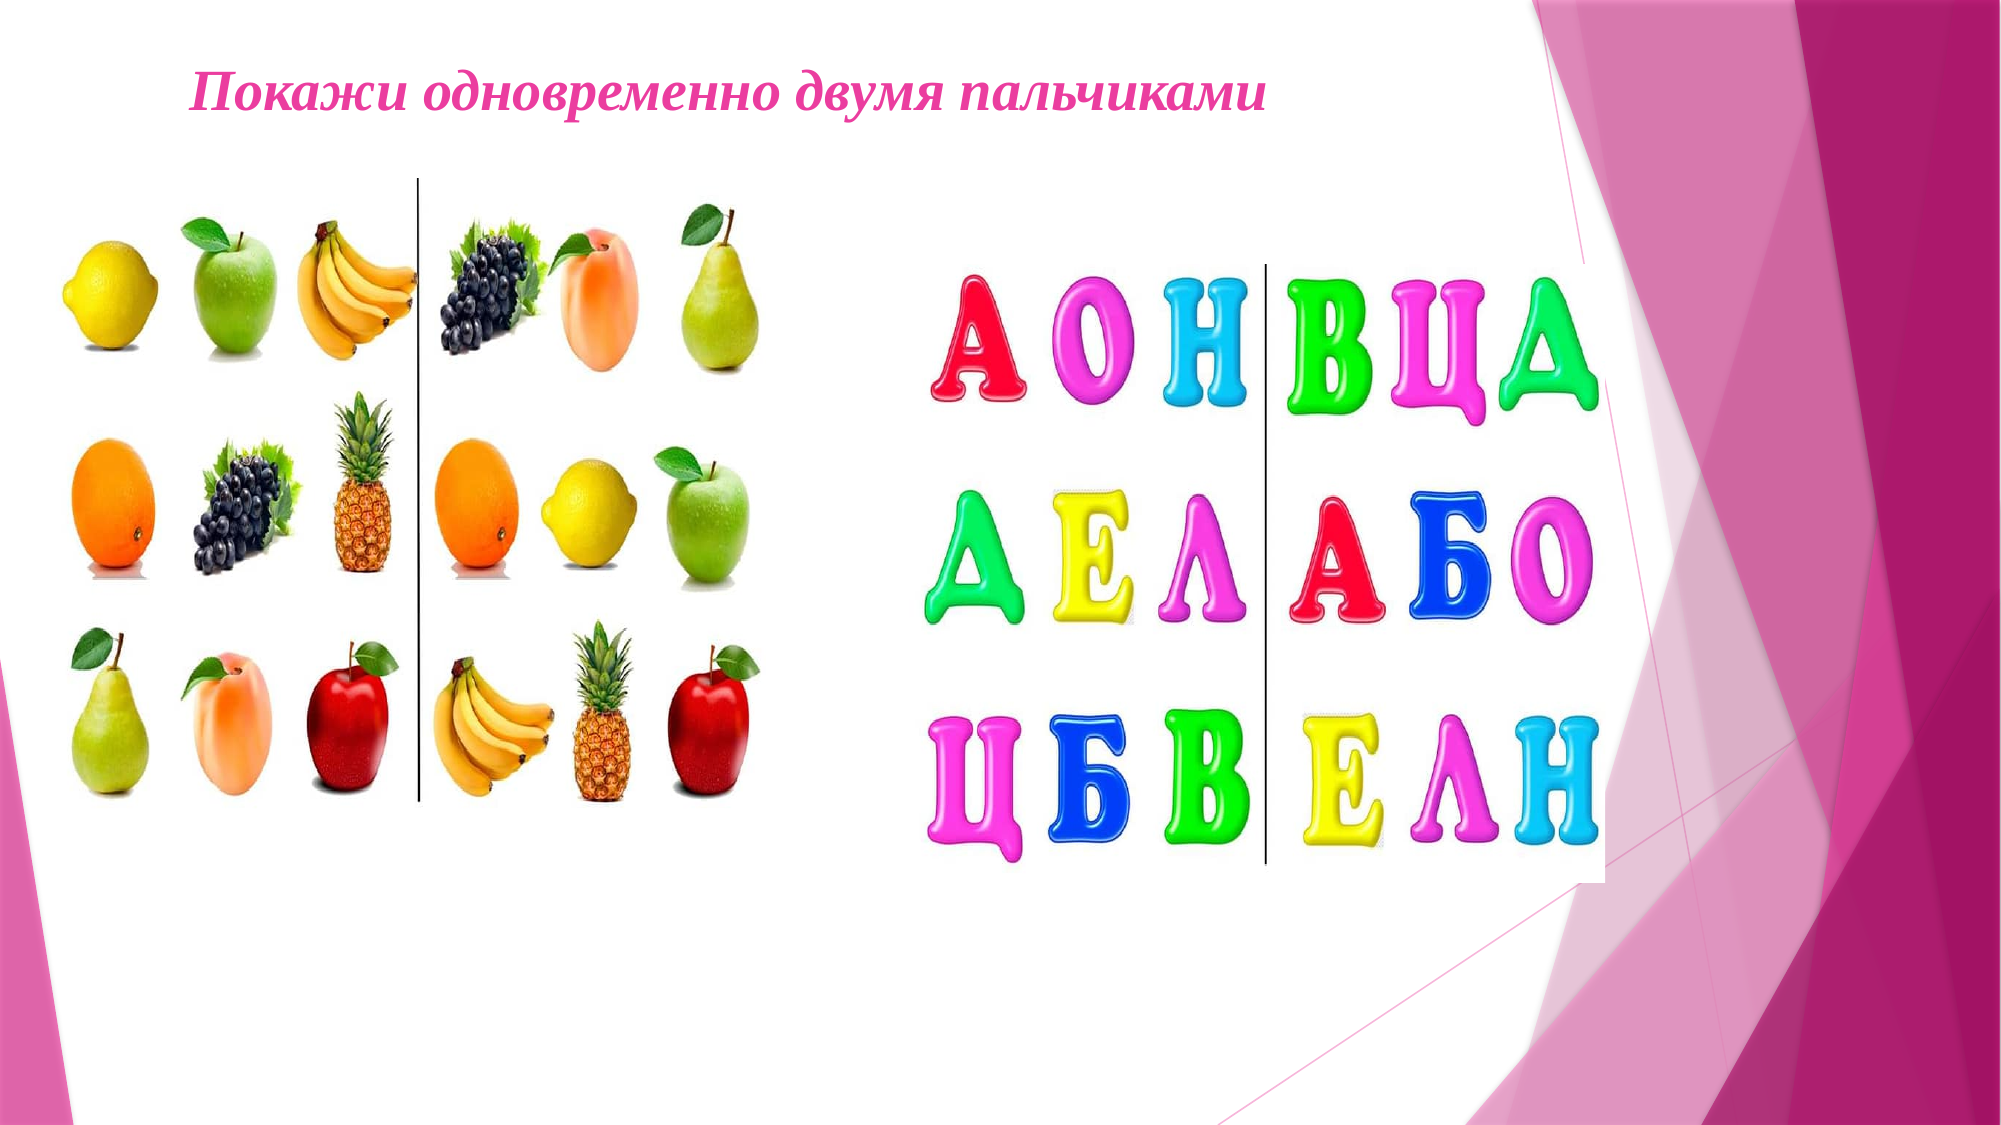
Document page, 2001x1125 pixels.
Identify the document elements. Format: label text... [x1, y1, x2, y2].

picture [909, 263, 1606, 883]
text_box Покажи одновременно двумя пальчиками [174, 44, 1284, 129]
picture [55, 177, 767, 852]
